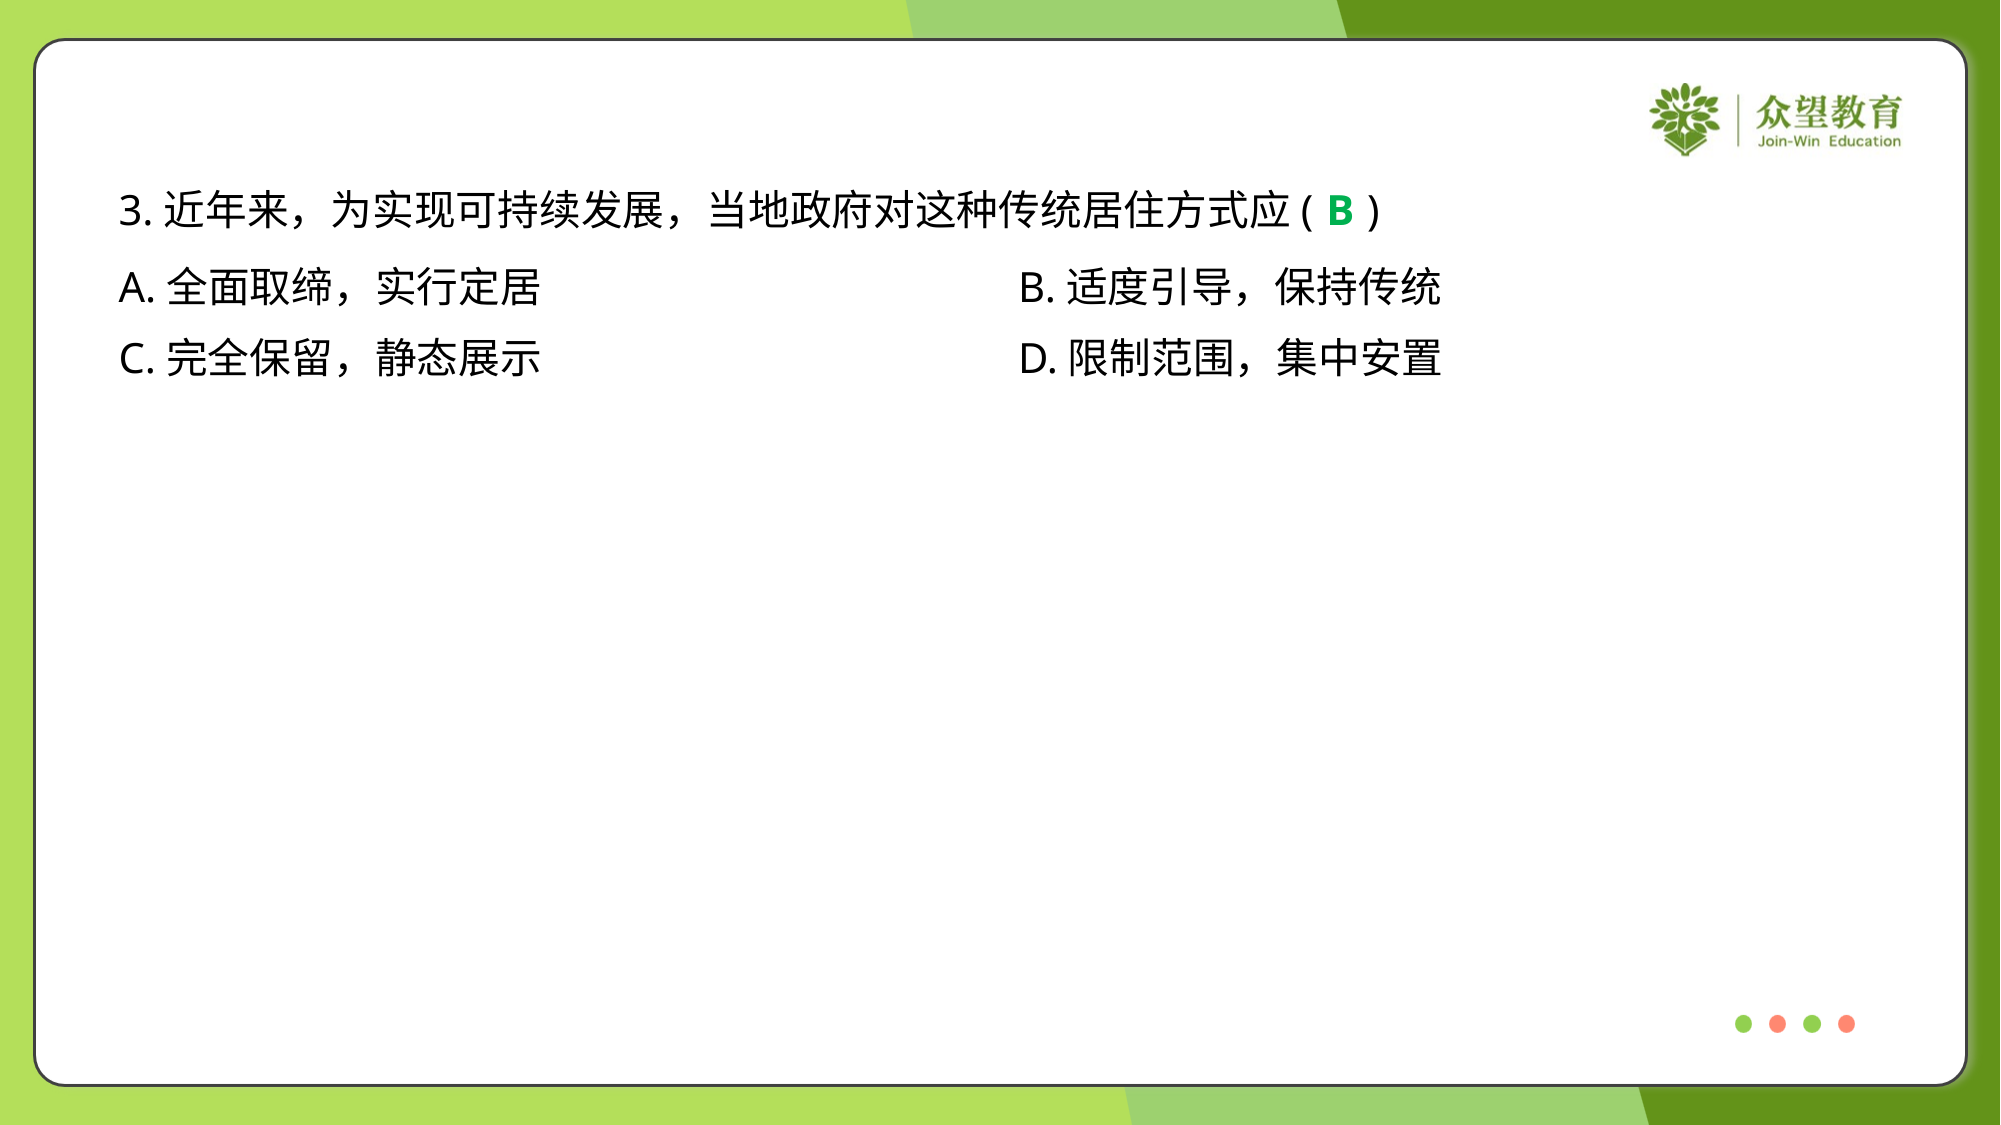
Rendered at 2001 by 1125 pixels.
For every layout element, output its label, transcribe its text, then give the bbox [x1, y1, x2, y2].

text_box A.全面取缔，实行定居 B.适度引导，保持传统 C.完全保留，静态展示 D.限制范围，集中安置 [118, 235, 1883, 374]
picture [0, 0, 2000, 1125]
text_box B [1310, 158, 1370, 226]
text_box 3.近年来，为实现可持续发展，当地政府对这种传统居住方式应( ) [1370, 158, 1883, 226]
text_box 3.近年来，为实现可持续发展，当地政府对这种传统居住方式应( ) [118, 158, 1310, 226]
